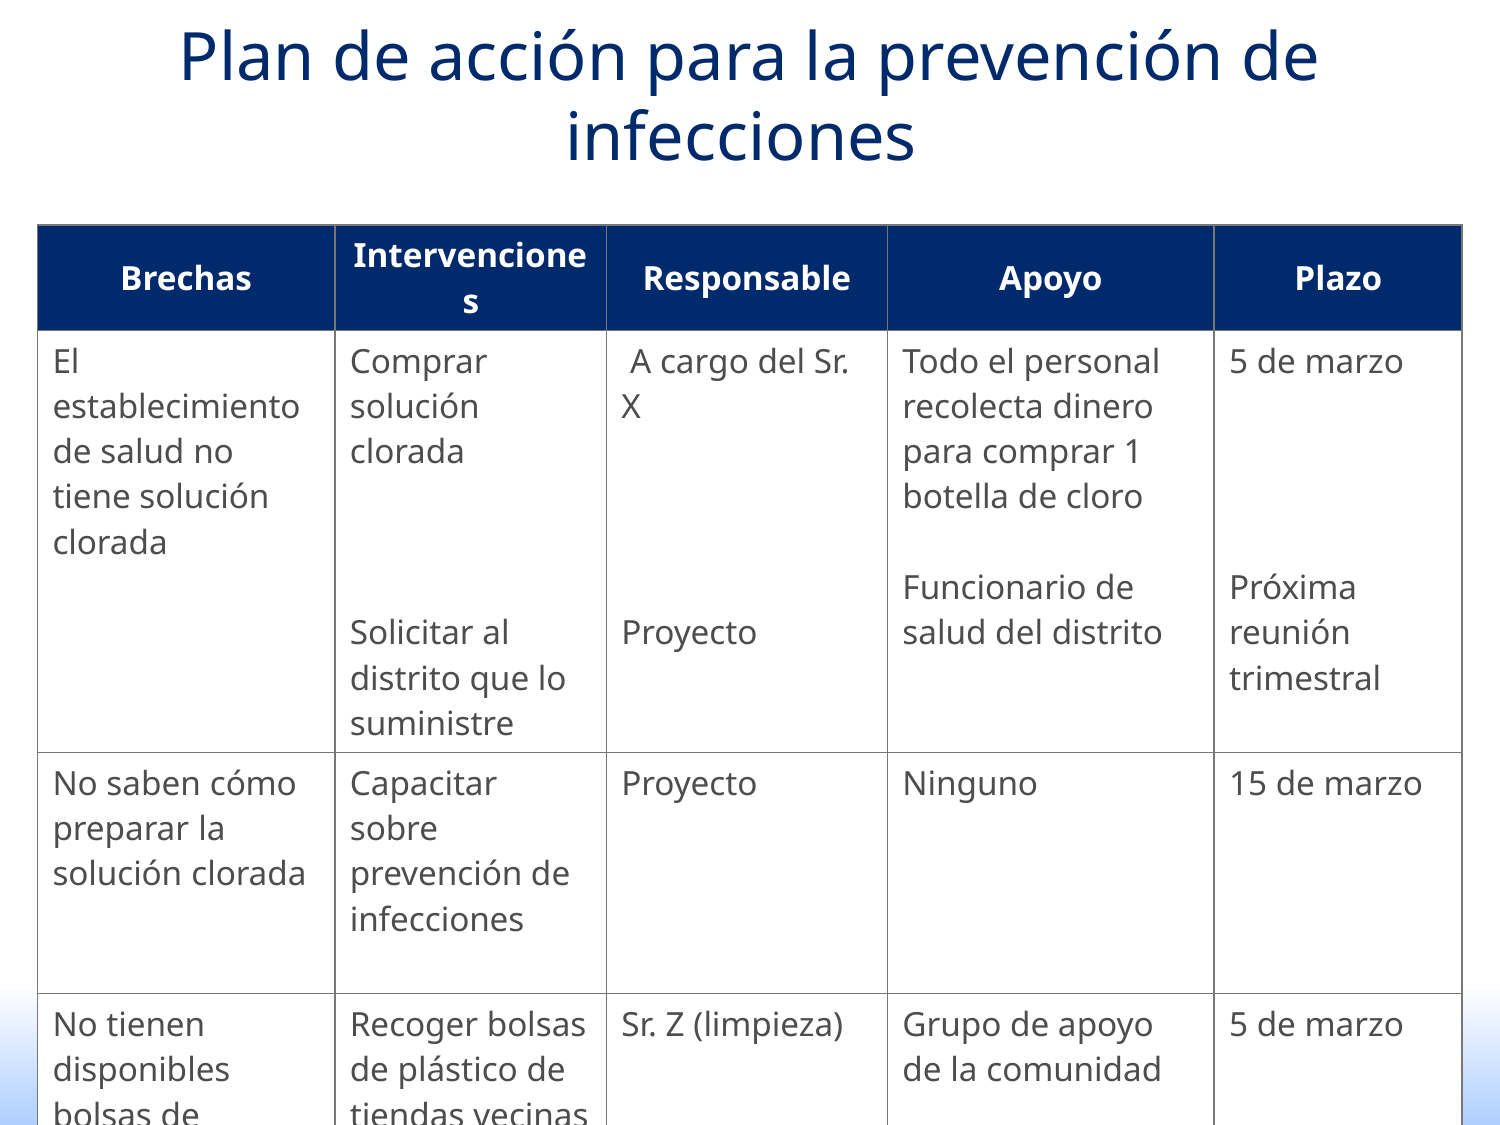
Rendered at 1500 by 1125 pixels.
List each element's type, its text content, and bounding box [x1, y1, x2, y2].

table_header Apoyo [888, 226, 1213, 330]
table_cell Recoger bolsas de plástico de tiendas vecinas [336, 994, 606, 1125]
table_cell 15 de marzo [1215, 753, 1461, 993]
table_header Plazo [1215, 226, 1461, 330]
table_cell Capacitar sobre prevención de infecciones [336, 753, 606, 993]
table_cell No tienen disponibles bolsas de plástico para contenedores de basura [38, 994, 334, 1125]
table_header Intervenciones [336, 226, 606, 330]
table_cell A cargo del Sr. X Proyecto [607, 331, 887, 752]
table_cell Todo el personal recolecta dinero para comprar 1 botella de cloro Funcionario de salud del distrito [888, 331, 1213, 752]
table_cell Sr. Z (limpieza) [607, 994, 887, 1125]
table_cell 5 de marzo [1215, 994, 1461, 1125]
table_cell Grupo de apoyo de la comunidad [888, 994, 1213, 1125]
table_cell No saben cómo preparar la solución clorada [38, 753, 334, 993]
table_cell Proyecto [607, 753, 887, 993]
table_cell El establecimiento de salud no tiene solución clorada [38, 331, 334, 752]
table_cell Ninguno [888, 753, 1213, 993]
table_cell 5 de marzo Próxima reunión trimestral [1215, 331, 1461, 752]
table_header Brechas [38, 226, 334, 330]
title Plan de acción para la prevención de infecciones [75, 0, 1425, 188]
table_cell Comprar solución clorada Solicitar al distrito que lo suministre [336, 331, 606, 752]
table_header Responsable [607, 226, 887, 330]
